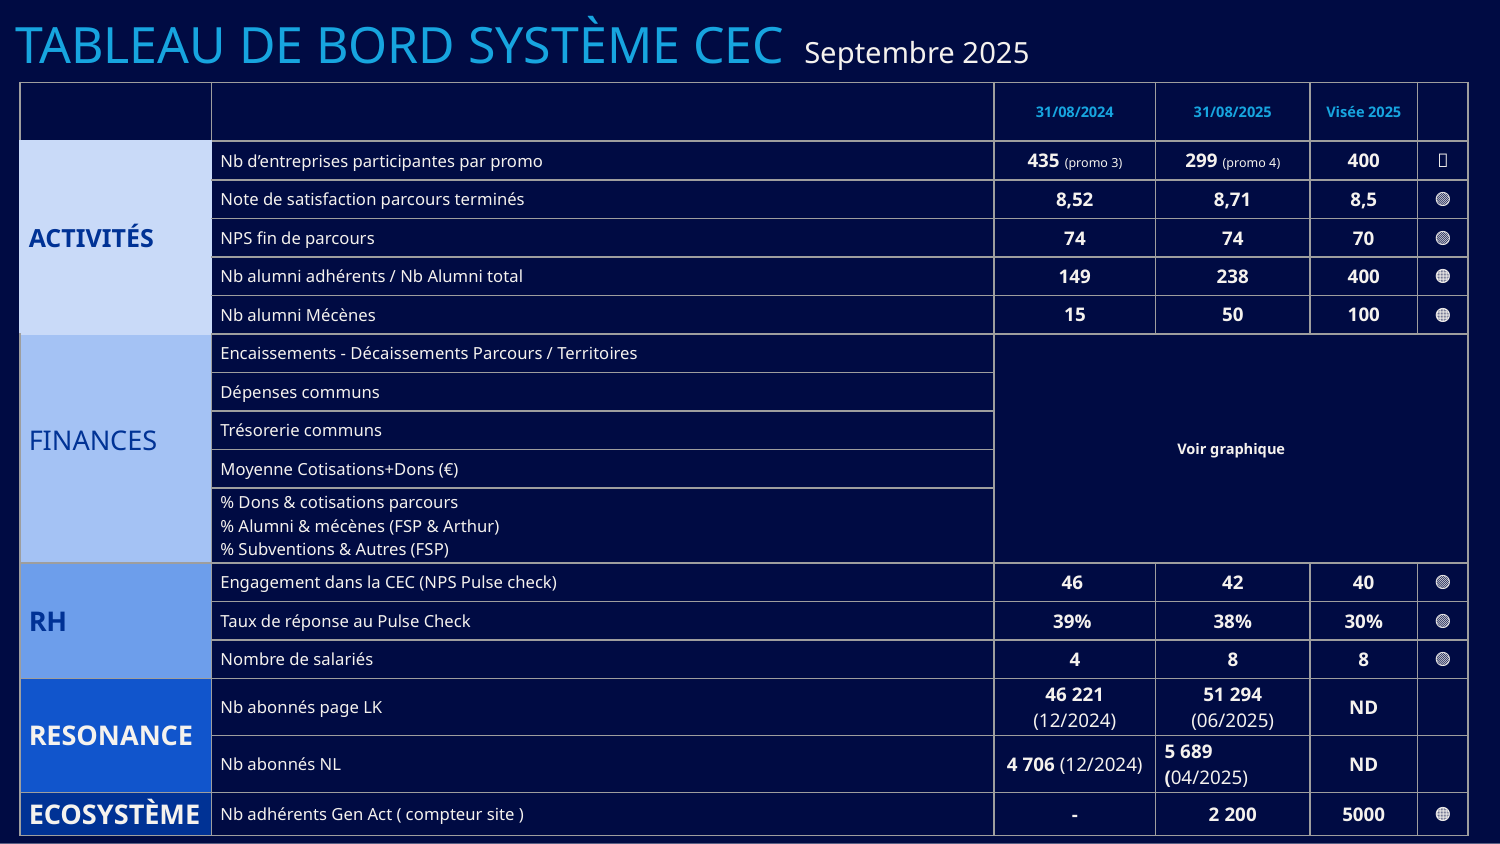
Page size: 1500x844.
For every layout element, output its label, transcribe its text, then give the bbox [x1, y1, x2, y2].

table_cell 42 [1156, 564, 1309, 601]
table_cell [1418, 679, 1467, 735]
table_header Visée 2025 [1311, 83, 1417, 140]
table_cell Nb alumni Mécènes [212, 296, 993, 333]
table_cell ECOSYSTÈME [21, 793, 211, 835]
table_cell Voir graphique [995, 335, 1467, 562]
table_cell 🟠 [1418, 296, 1467, 333]
table_cell 70 [1311, 219, 1417, 256]
table_cell 30% [1311, 602, 1417, 639]
table_cell 🟢 [1418, 602, 1467, 639]
table_cell 🟠 [1418, 793, 1467, 835]
table_cell 🟢 [1418, 641, 1467, 678]
table_cell Nb abonnés NL [212, 736, 993, 792]
table_cell 400 [1311, 258, 1417, 295]
table_cell 🟢 [1418, 219, 1467, 256]
table_header 31/08/2024 [995, 83, 1155, 140]
table_cell 🟠 [1418, 258, 1467, 295]
table_cell 8,5 [1311, 181, 1417, 218]
table_cell 238 [1156, 258, 1309, 295]
table_cell 🟢 [1418, 181, 1467, 218]
table_cell Dépenses communs [212, 373, 993, 410]
table_cell 15 [995, 296, 1155, 333]
table_cell RESONANCE [21, 679, 211, 792]
table_cell RH [21, 564, 211, 678]
table_cell ND [1311, 736, 1417, 792]
table_cell Taux de réponse au Pulse Check [212, 602, 993, 639]
table_cell Engagement dans la CEC (NPS Pulse check) [212, 564, 993, 601]
table_cell Nombre de salariés [212, 641, 993, 678]
table_header [212, 83, 993, 140]
table_cell 8,52 [995, 181, 1155, 218]
table_cell 40 [1311, 564, 1417, 601]
table_cell % Dons & cotisations parcours % Alumni & mécènes (FSP & Arthur) % Subventions & Autres (FSP) [212, 489, 993, 562]
table_cell NPS fin de parcours [212, 219, 993, 256]
table_cell 100 [1311, 296, 1417, 333]
table_cell 4 [995, 641, 1155, 678]
table_cell 46 221 (12/2024) [995, 679, 1155, 735]
table_cell 51 294 (06/2025) [1156, 679, 1309, 735]
text_box TABLEAU DE BORD SYSTÈME CEC Septembre 2025 [0, 4, 1500, 83]
table_cell 50 [1156, 296, 1309, 333]
table_cell Nb d’entreprises participantes par promo [212, 142, 993, 179]
table_cell 5 689 (04/2025) [1156, 736, 1309, 792]
table_cell 74 [995, 219, 1155, 256]
table_cell 🟢 [1418, 564, 1467, 601]
table_cell 2 200 [1156, 793, 1309, 835]
table_cell 74 [1156, 219, 1309, 256]
table_cell 38% [1156, 602, 1309, 639]
table_cell 435 (promo 3) [995, 142, 1155, 179]
table_cell Note de satisfaction parcours terminés [212, 181, 993, 218]
table_cell 149 [995, 258, 1155, 295]
table_header [1418, 83, 1467, 140]
table_cell 46 [995, 564, 1155, 601]
table_cell Trésorerie communs [212, 412, 993, 449]
table_cell - [995, 793, 1155, 835]
table_cell 8,71 [1156, 181, 1309, 218]
table_cell 🔴 [1418, 142, 1467, 179]
table_cell 39% [995, 602, 1155, 639]
table_cell Moyenne Cotisations+Dons (€) [212, 450, 993, 487]
table_cell ACTIVITÉS [21, 142, 211, 333]
table_cell 5000 [1311, 793, 1417, 835]
table_cell FINANCES [21, 335, 211, 562]
table_header [21, 83, 211, 140]
table_cell Nb alumni adhérents / Nb Alumni total [212, 258, 993, 295]
table_cell [1418, 736, 1467, 792]
table_cell 299 (promo 4) [1156, 142, 1309, 179]
table_cell 4 706 (12/2024) [995, 736, 1155, 792]
table_header 31/08/2025 [1156, 83, 1309, 140]
table_cell Nb abonnés page LK [212, 679, 993, 735]
table_cell 400 [1311, 142, 1417, 179]
table_cell Nb adhérents Gen Act ( compteur site ) [212, 793, 993, 835]
table_cell 8 [1311, 641, 1417, 678]
table_cell 8 [1156, 641, 1309, 678]
table_cell Encaissements - Décaissements Parcours / Territoires [212, 335, 993, 372]
table_cell ND [1311, 679, 1417, 735]
